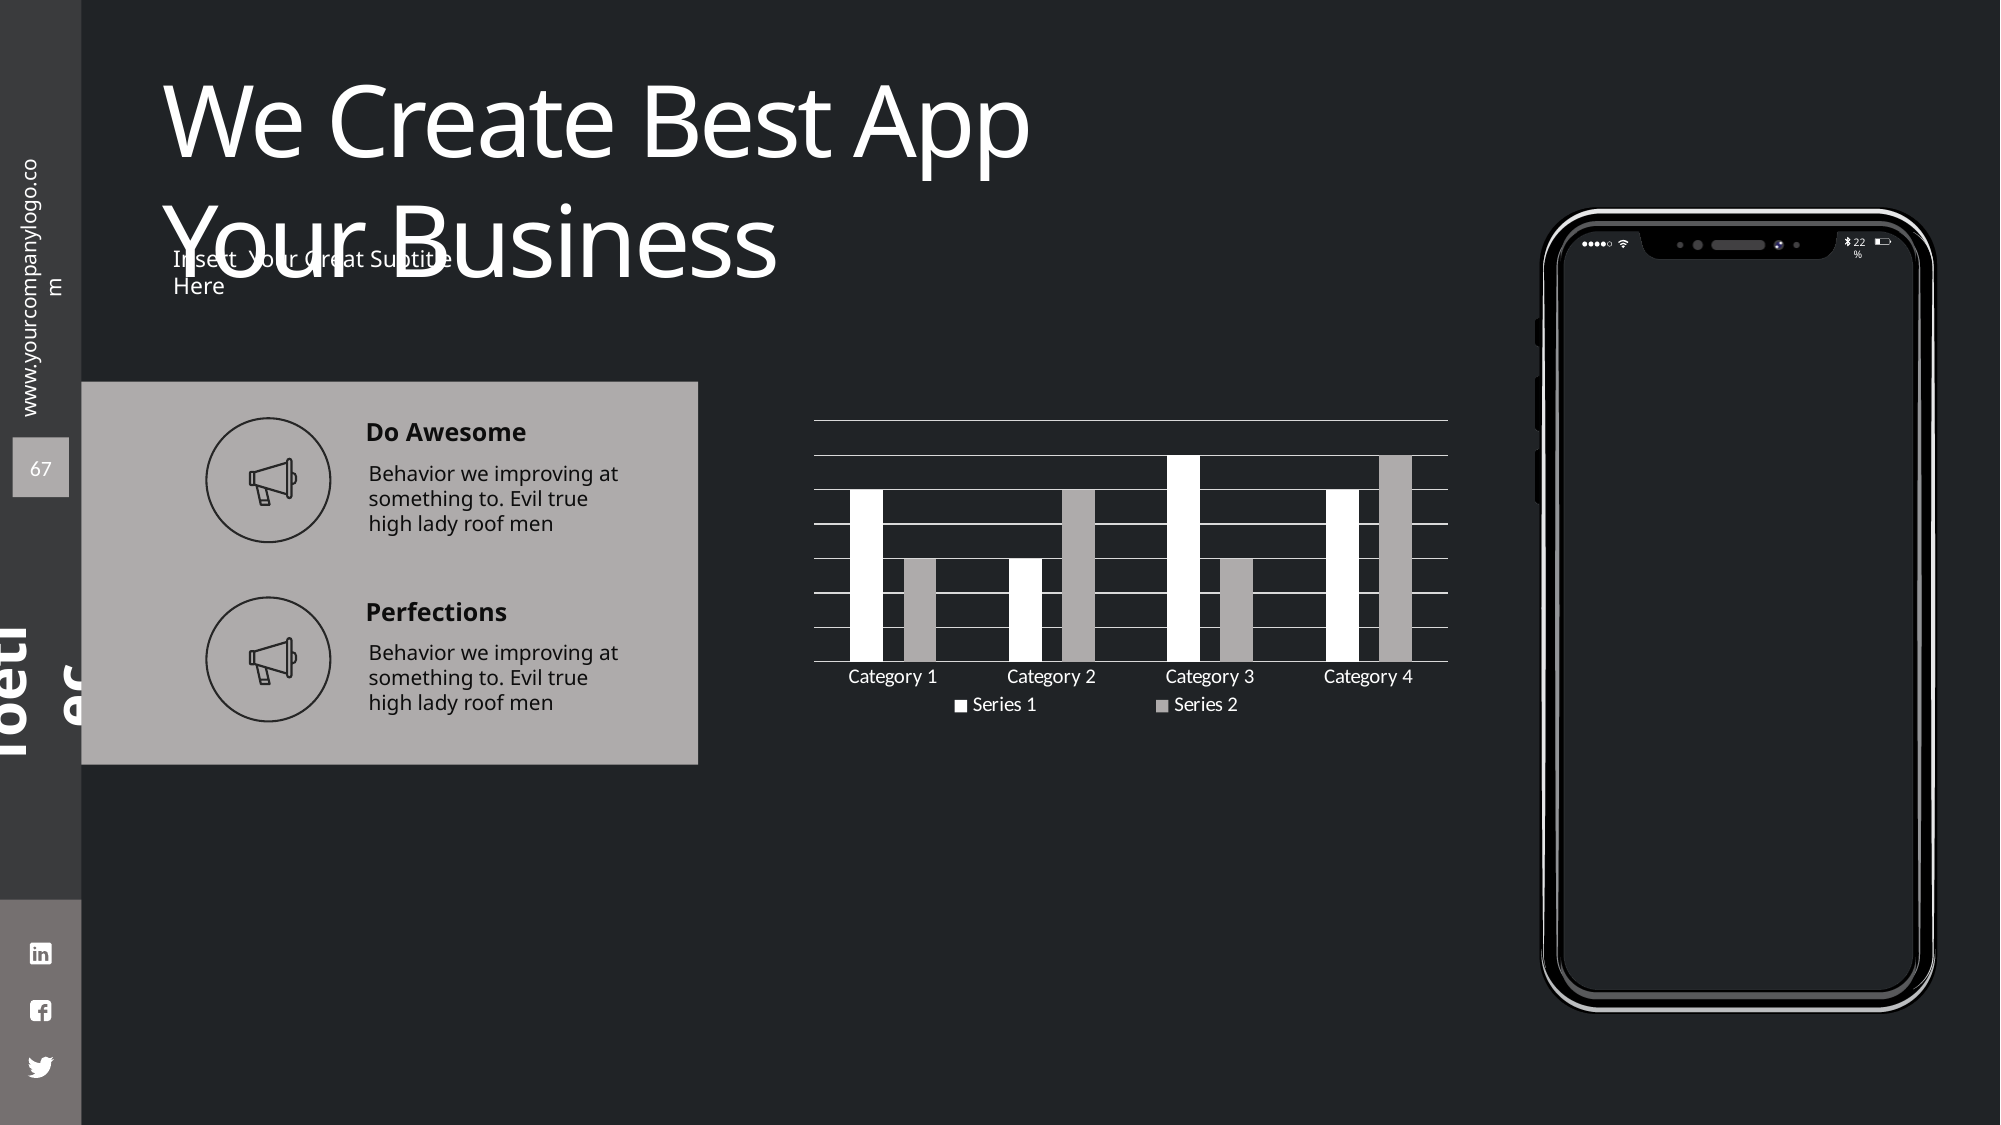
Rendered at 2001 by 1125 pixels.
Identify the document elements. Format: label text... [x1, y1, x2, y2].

text_box Perfections [350, 588, 647, 645]
picture [698, 381, 1535, 765]
text_box Behavior we improving at something to. Evil true high lady roof men [353, 453, 647, 561]
slide_number 67 [12, 437, 69, 498]
text_box [248, 457, 298, 506]
text_box [205, 596, 332, 723]
text_box Insert Your Great Subtitle Here [158, 237, 512, 307]
picture [1555, 218, 1924, 1000]
text_box Do Awesome [350, 409, 647, 465]
text_box [205, 417, 332, 544]
text_box [248, 636, 298, 686]
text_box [1535, 207, 1938, 1014]
text_box We Create Best App Your Business [147, 117, 1162, 239]
text_box Behavior we improving at something to. Evil true high lady roof men [353, 632, 647, 740]
text_box [80, 381, 699, 766]
chart [794, 409, 1472, 726]
